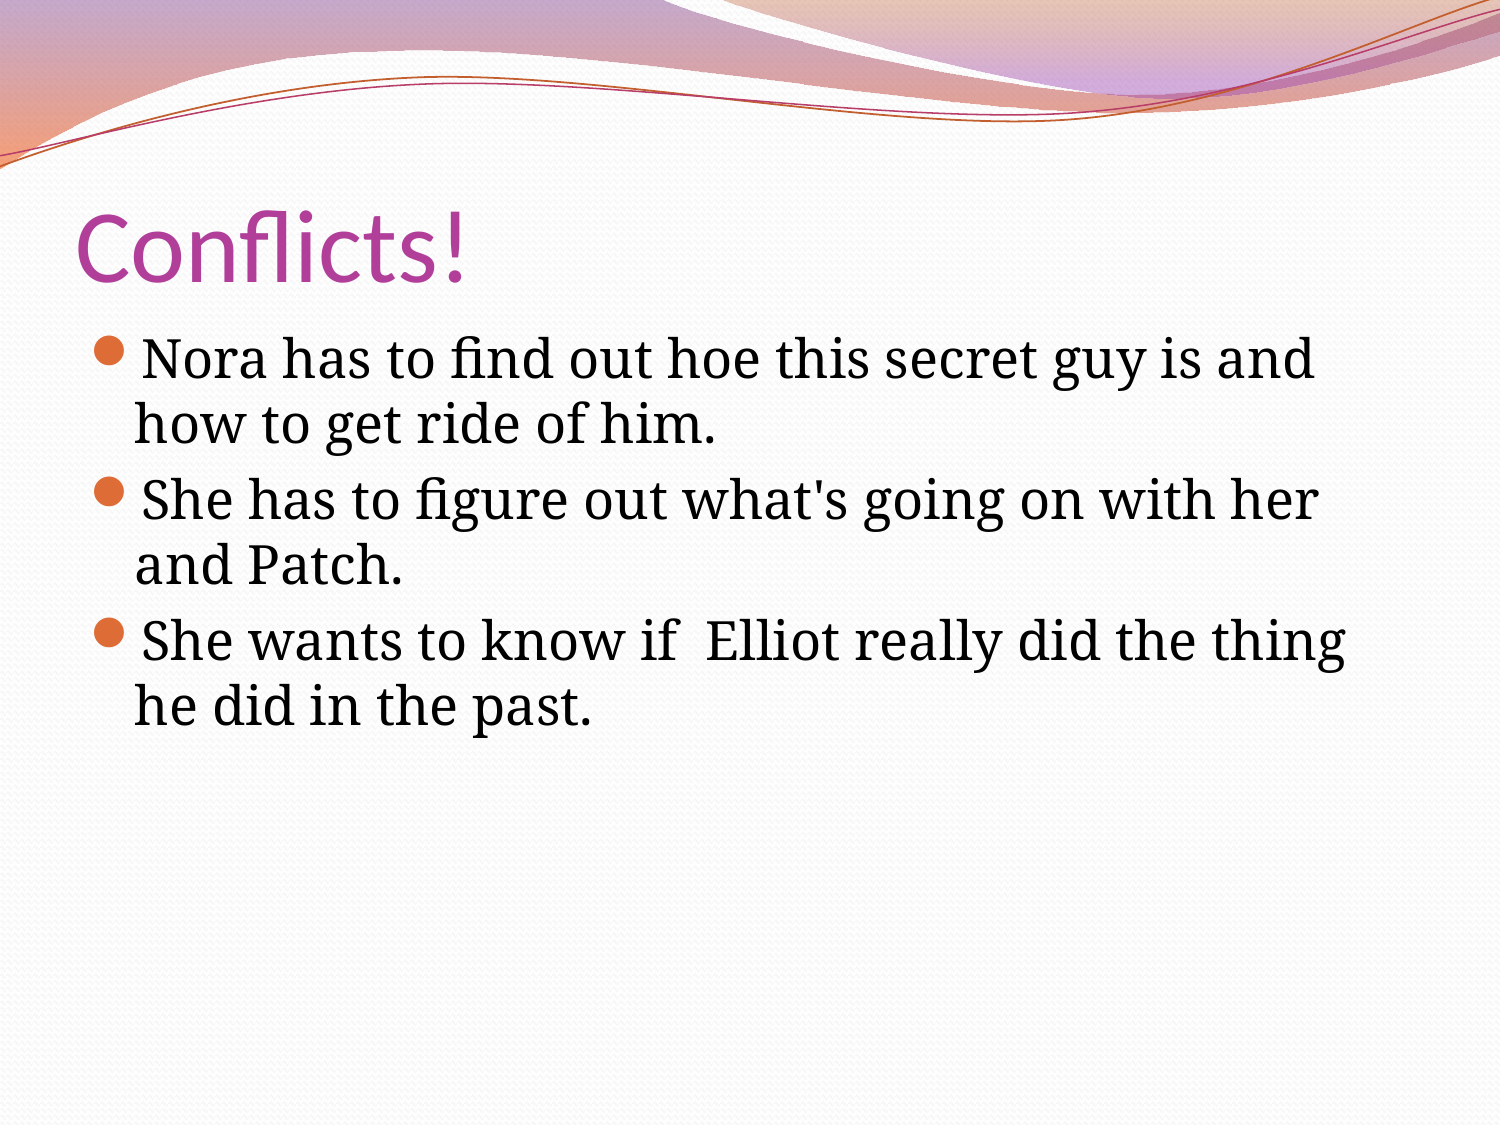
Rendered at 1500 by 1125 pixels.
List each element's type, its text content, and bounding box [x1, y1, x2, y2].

title Conflicts! [75, 115, 1425, 303]
list Nora has to find out hoe this secret guy is and how to get ride of him. She has to figure out what's going on with her and Patch. She wants to know if Elliot really did the thing he did in the past. [75, 317, 1425, 1038]
